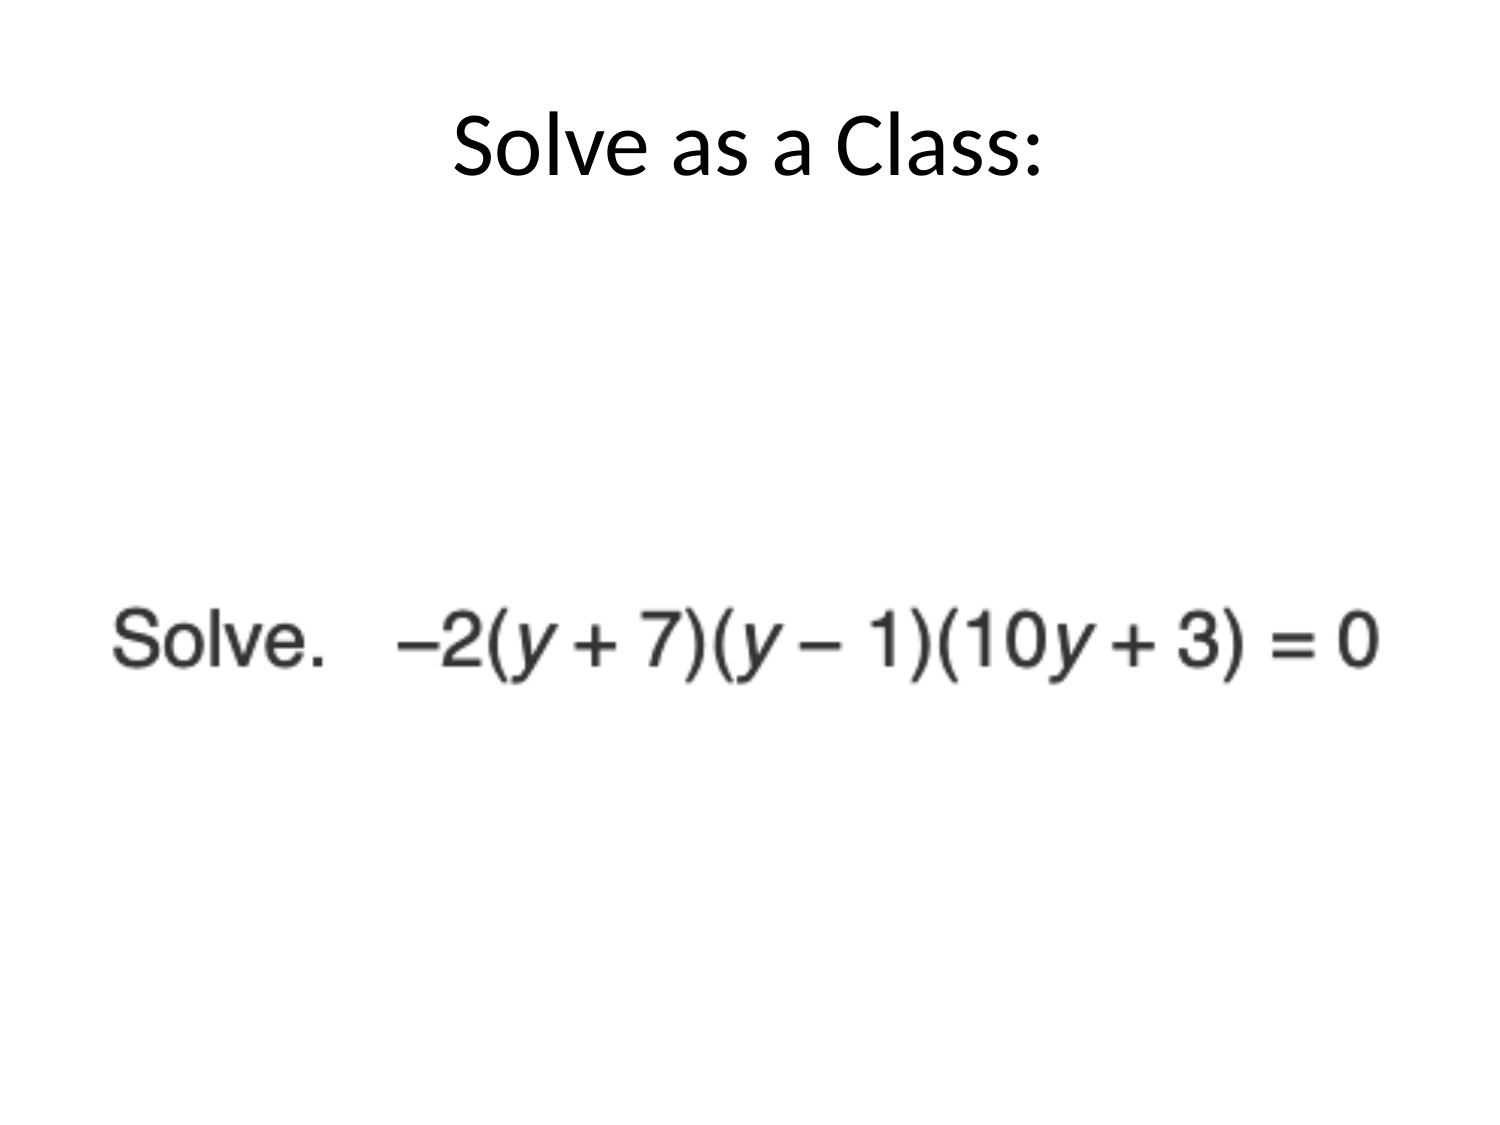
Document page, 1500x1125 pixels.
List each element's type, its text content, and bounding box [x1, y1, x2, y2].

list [74, 262, 1426, 1006]
title Solve as a Class: [75, 45, 1425, 233]
